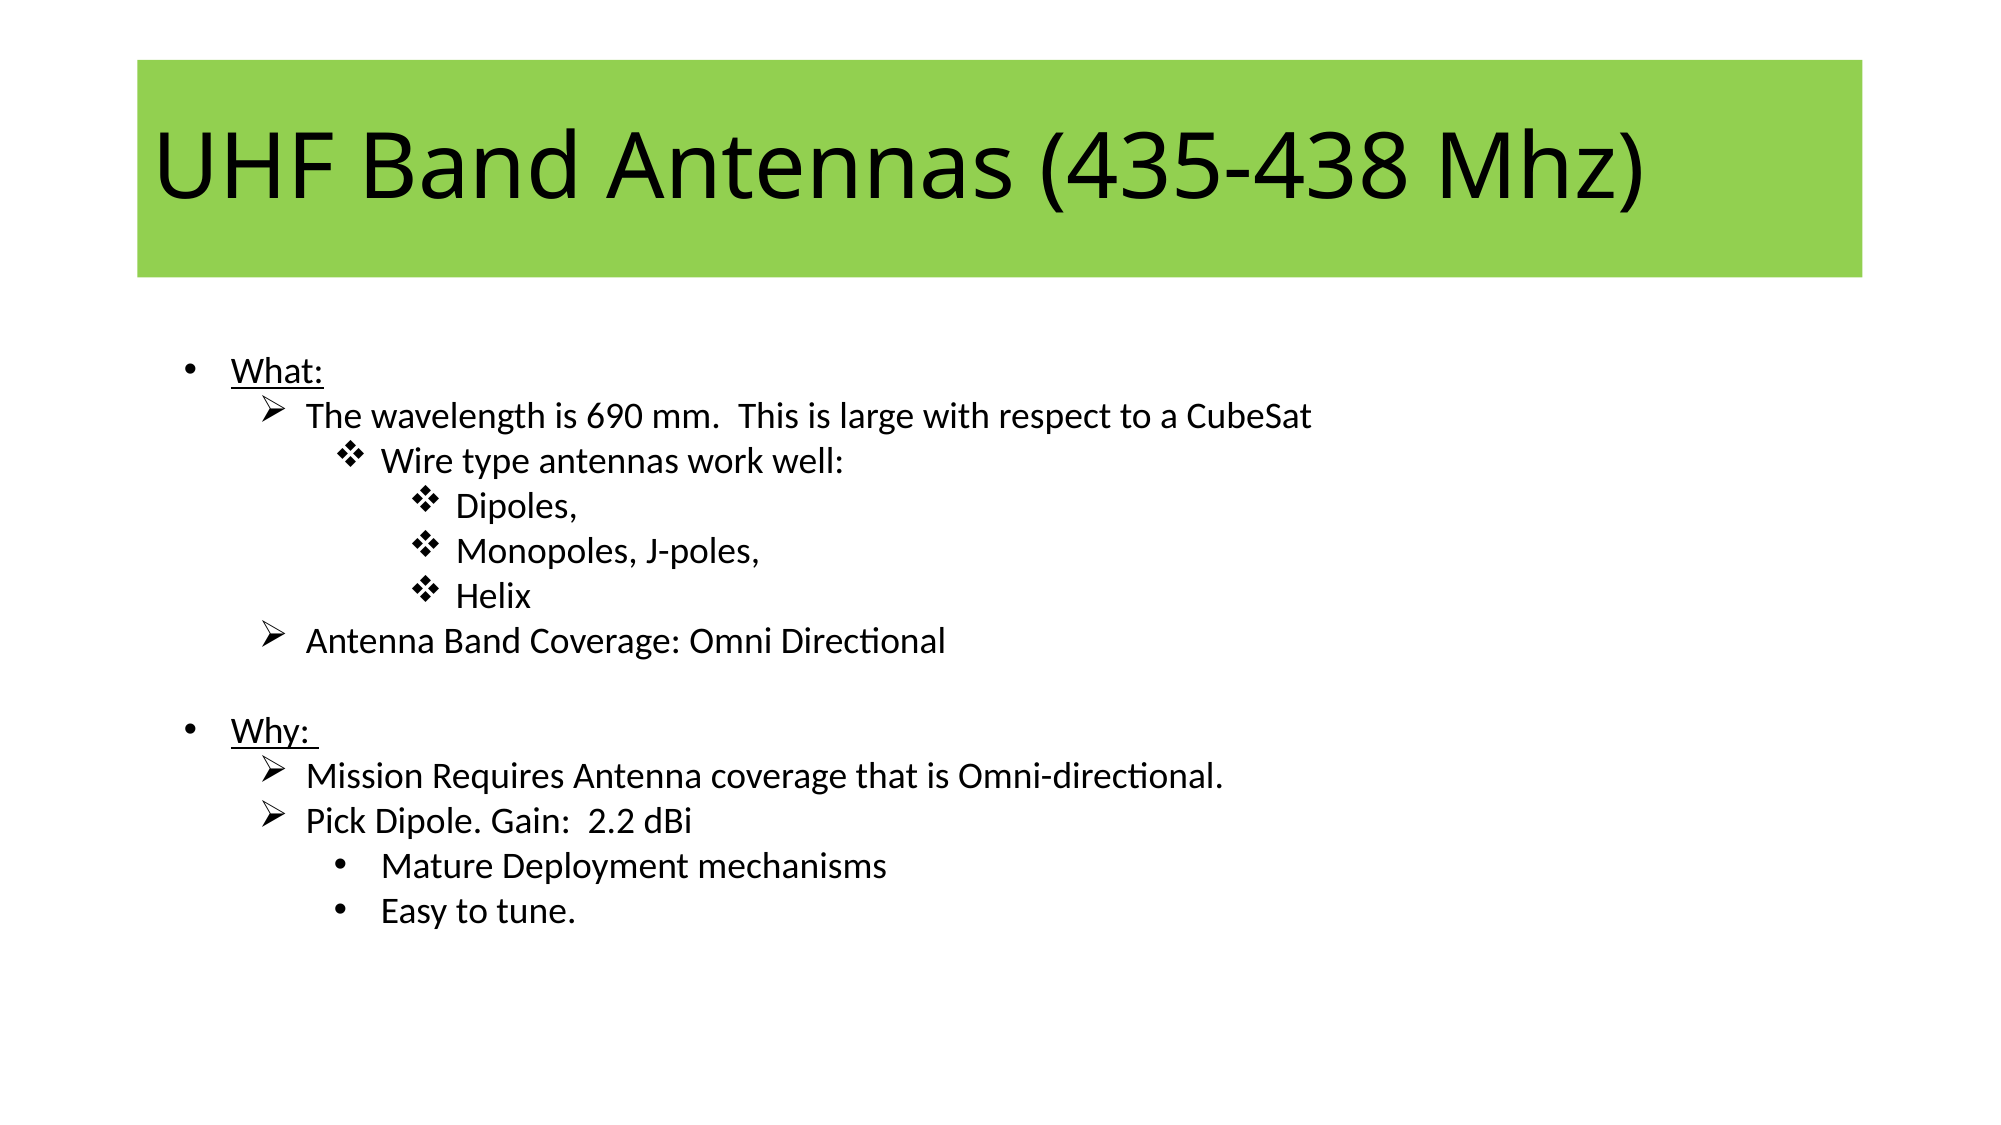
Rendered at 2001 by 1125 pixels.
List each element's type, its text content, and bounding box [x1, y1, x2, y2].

text_box What: The wavelength is 690 mm. This is large with respect to a CubeSat Wire type antennas work well: Dipoles, Monopoles, J-poles, Helix Antenna Band Coverage: Omni Directional Why: Mission Requires Antenna coverage that is Omni-directional. Pick Dipole. Gain: 2.2 dBi Mature Deployment mechanisms Easy to tune. [169, 338, 1329, 984]
title UHF Band Antennas (435-438 Mhz) [137, 59, 1863, 278]
